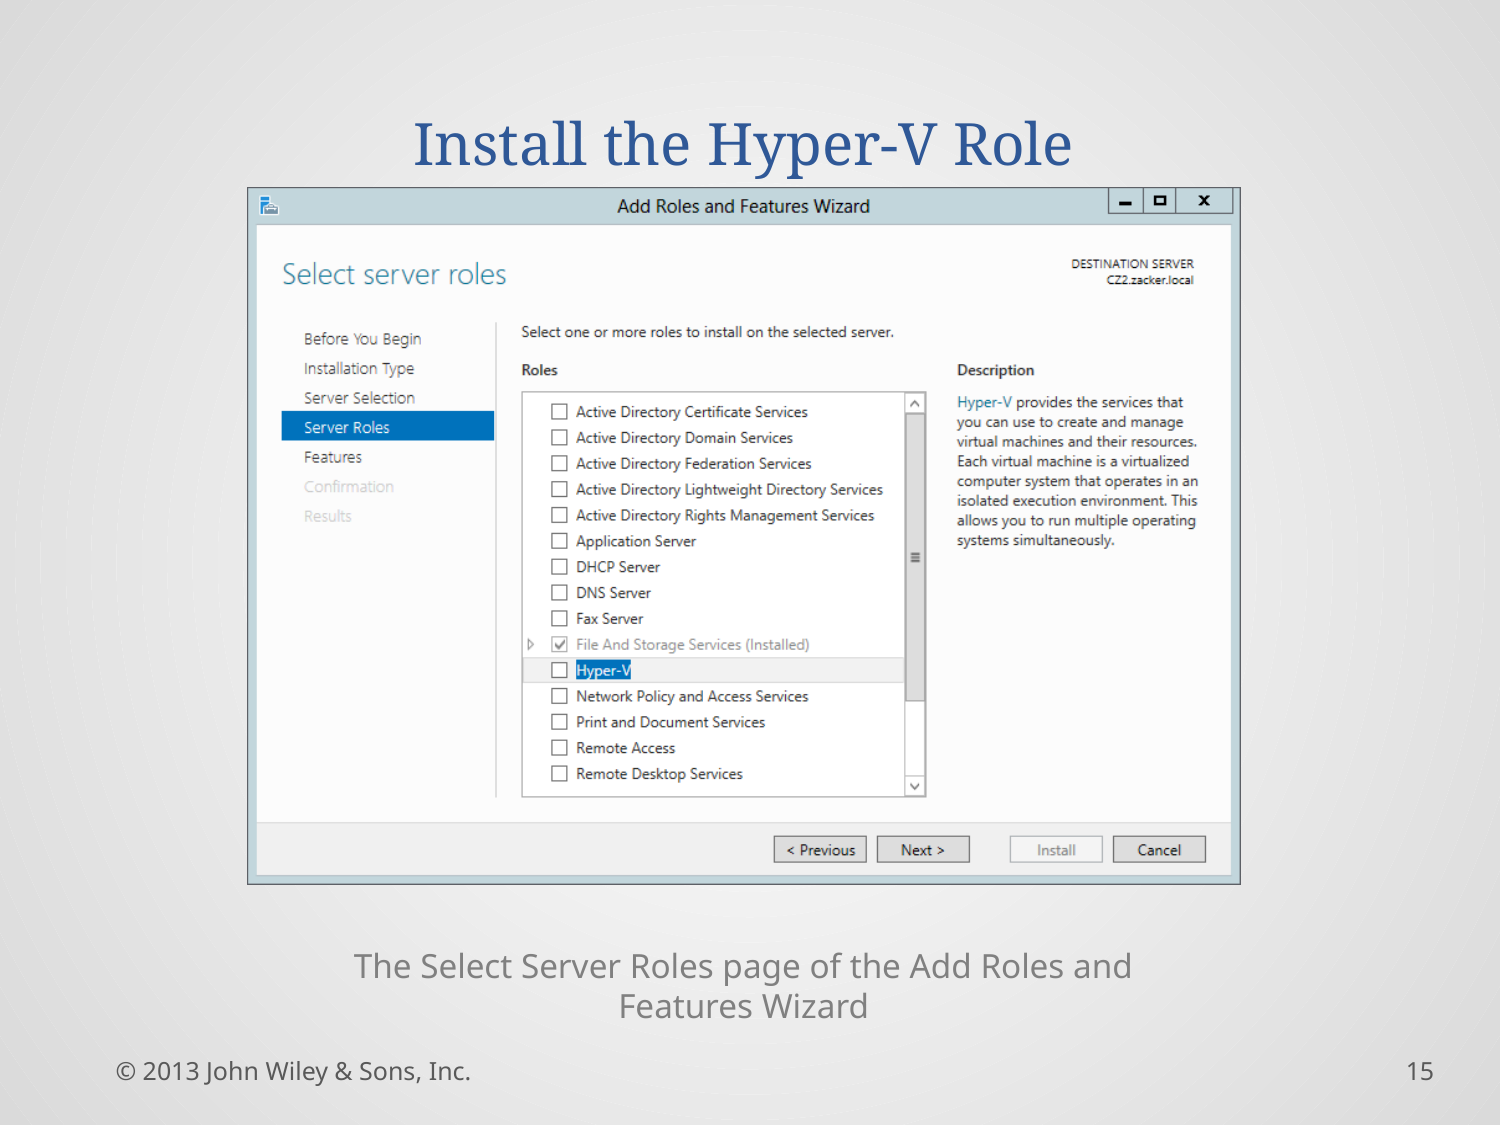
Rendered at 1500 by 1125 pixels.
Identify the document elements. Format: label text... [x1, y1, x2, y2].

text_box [247, 187, 1241, 933]
footer © 2013 John Wiley & Sons, Inc. [108, 1042, 576, 1103]
title Install the Hyper-V Role [275, 37, 1213, 185]
slide_number 15 [1401, 1042, 1494, 1103]
list The Select Server Roles page of the Add Roles and Features Wizard [275, 941, 1213, 1041]
